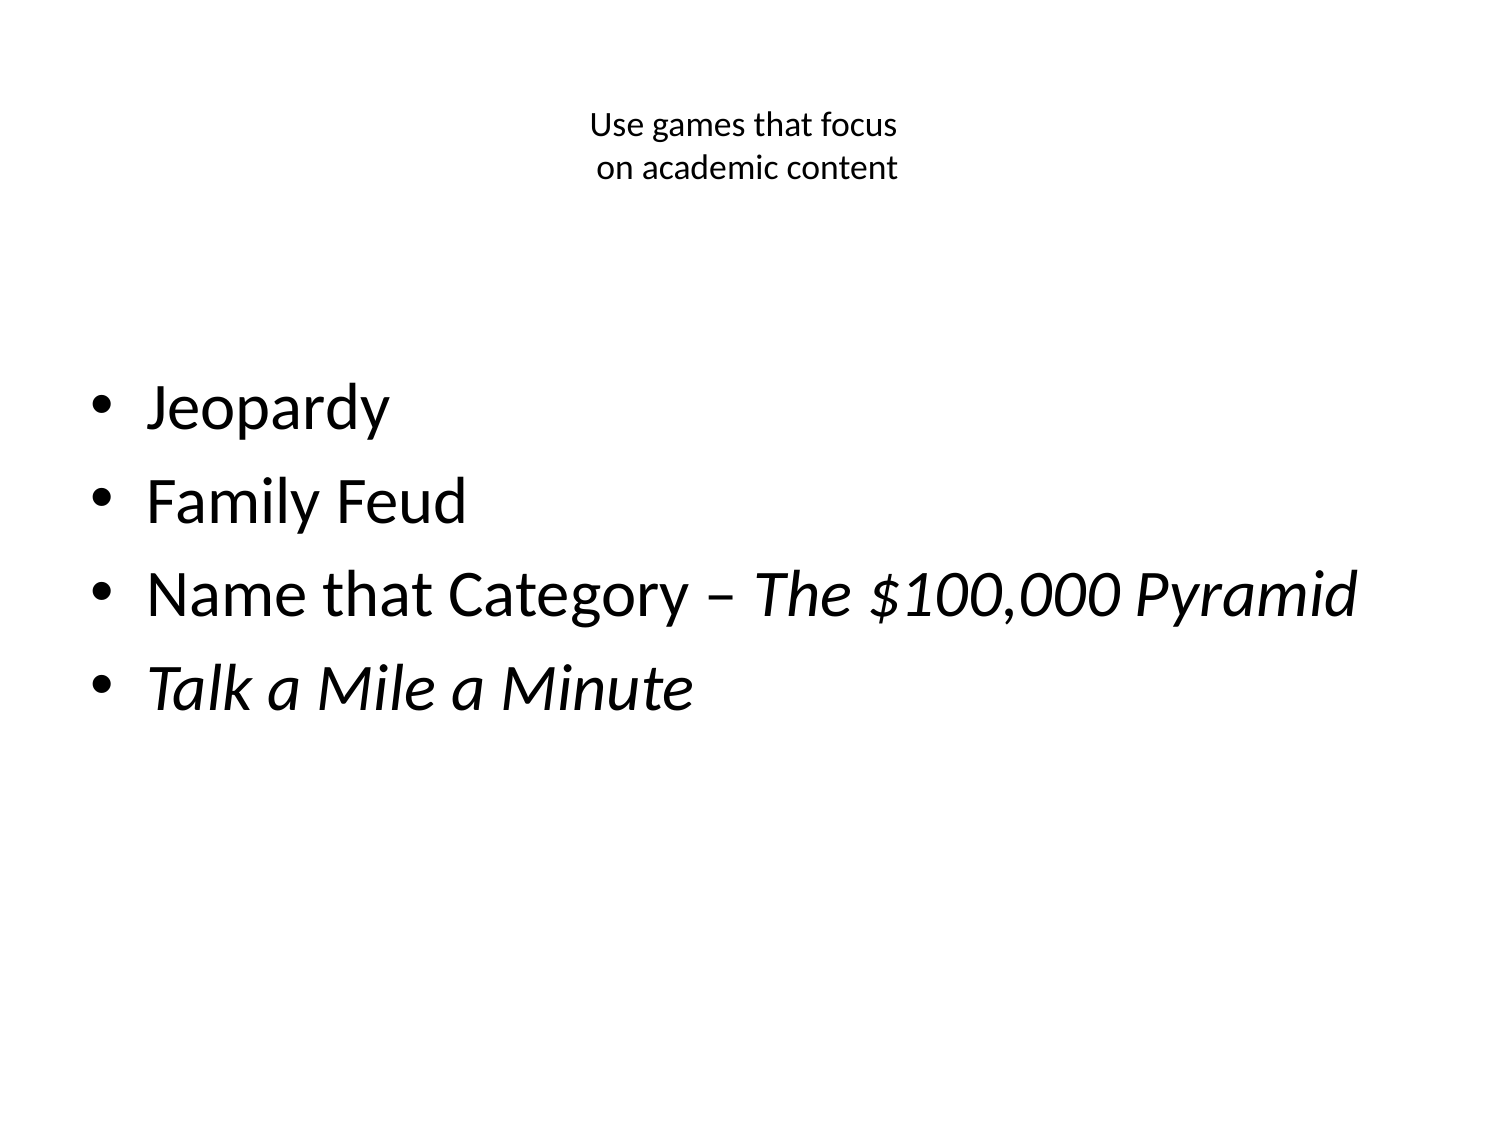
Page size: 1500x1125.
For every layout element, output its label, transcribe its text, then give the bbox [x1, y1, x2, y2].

list Jeopardy Family Feud Name that Category – The $100,000 Pyramid Talk a Mile a Minute [75, 262, 1425, 1005]
title Use games that focus on academic content [50, 50, 1438, 238]
